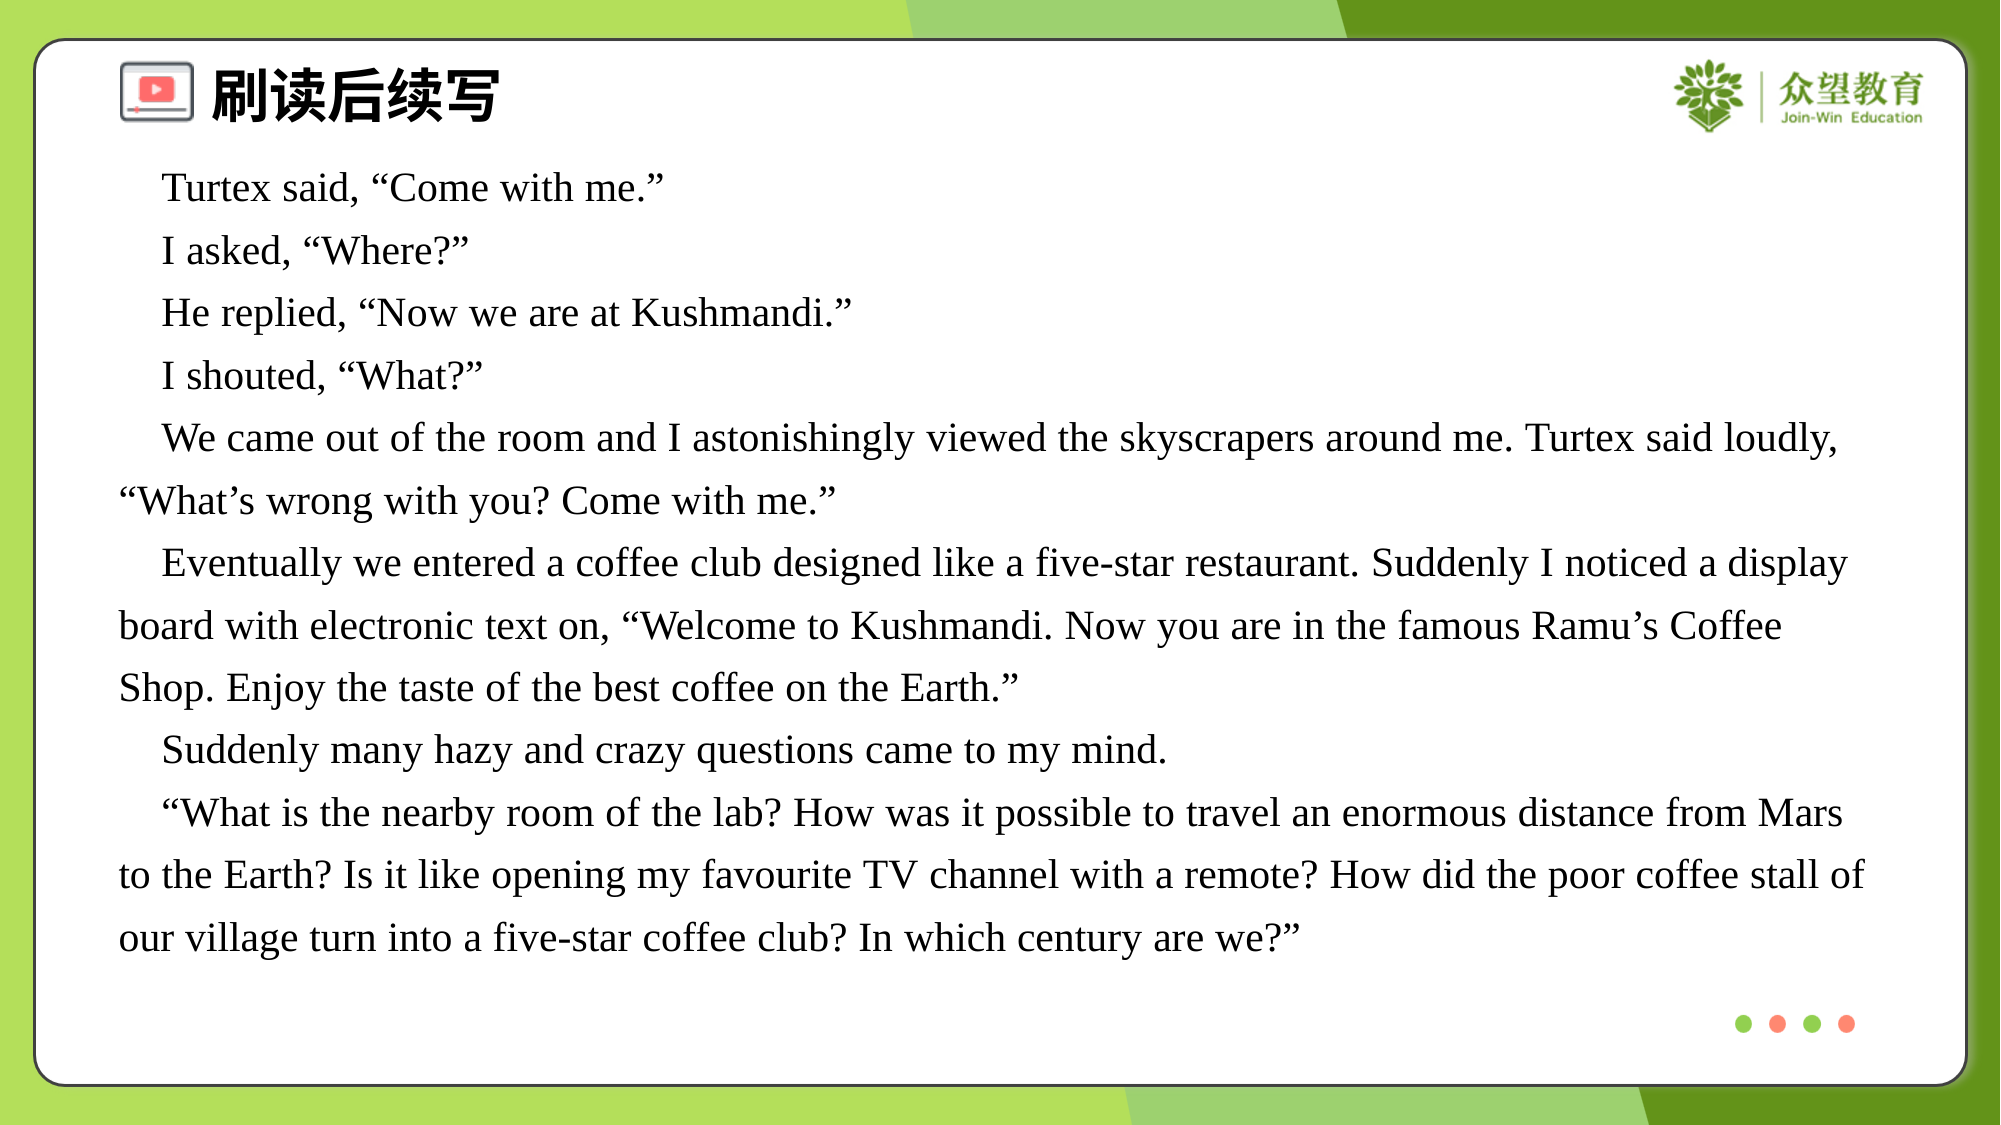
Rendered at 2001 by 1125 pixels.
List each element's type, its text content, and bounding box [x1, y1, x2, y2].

picture [0, 0, 2000, 1125]
text_box Turtex said, “Come with me.” I asked, “Where?” He replied, “Now we are at Kushmandi.” I shouted, “What?” We came out of the room and I astonishingly viewed the skyscrapers around me. Turtex said loudly, “What’s wrong with you? Come with me.” Eventually we entered a coffee club designed like a five-star restaurant. Suddenly I noticed a display board with electronic text on, “Welcome to Kushmandi. Now you are in the famous Ramu’s Coffee Shop. Enjoy the taste of the best coffee on the Earth.” Suddenly many hazy and crazy questions came to my mind. “What is the nearby room of the lab? How was it possible to travel an enormous distance from Mars to the Earth? Is it like opening my favourite TV channel with a remote? How did the poor coffee stall of our village turn into a five-star coffee club? In which century are we?” [118, 147, 1883, 961]
